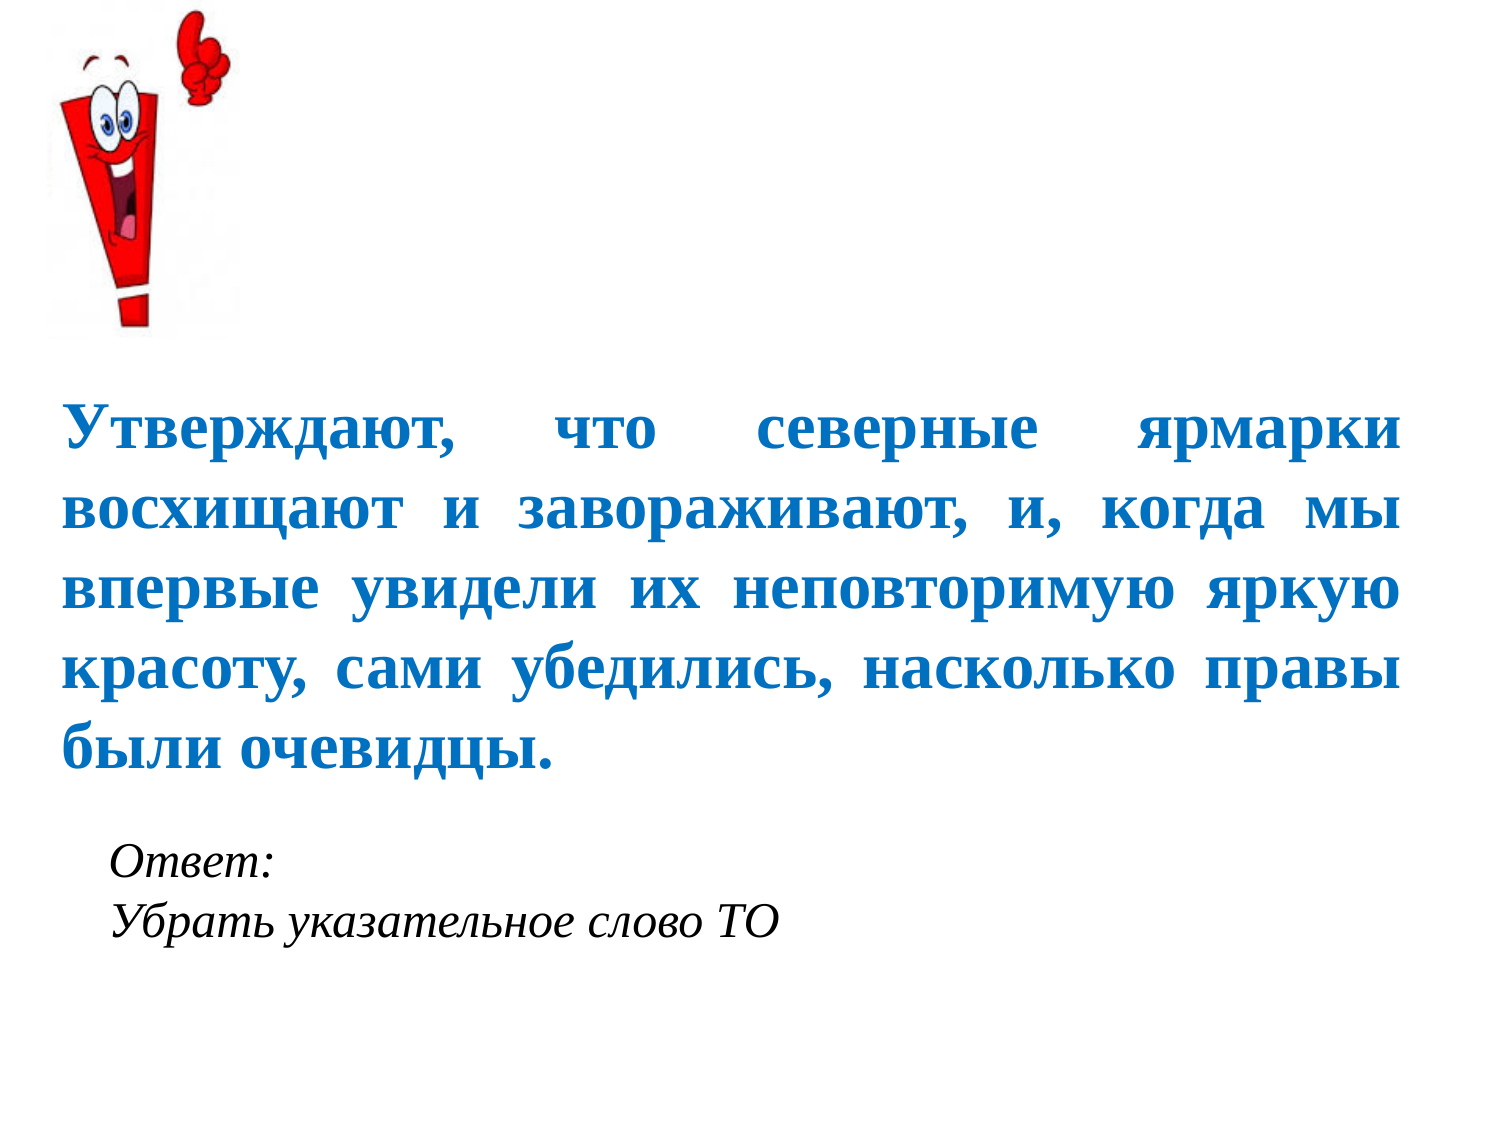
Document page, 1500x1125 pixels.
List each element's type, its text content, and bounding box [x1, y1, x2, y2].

text_box Ответ: Убрать указательное слово ТО [93, 820, 1325, 955]
picture [46, 0, 241, 340]
text_box Утверждают, что северные ярмарки восхищают и завораживают, и, когда мы впервые увидели их неповторимую яркую красоту, сами убедились, насколько правы были очевидцы. [46, 374, 1418, 790]
